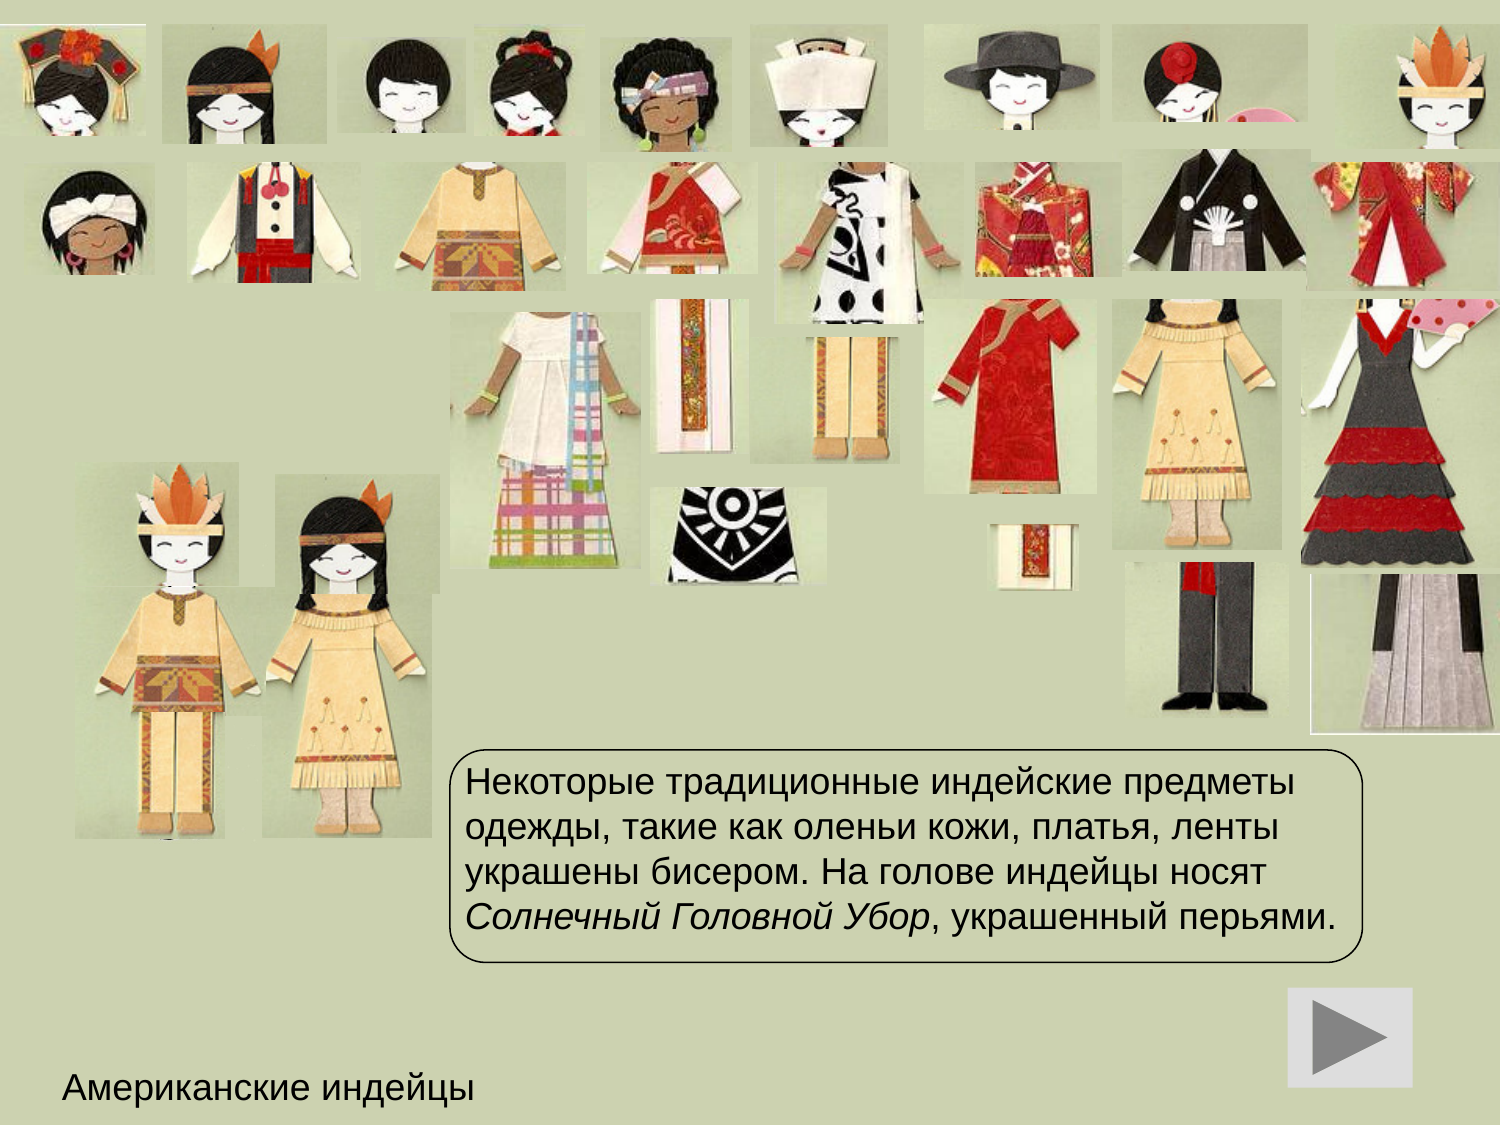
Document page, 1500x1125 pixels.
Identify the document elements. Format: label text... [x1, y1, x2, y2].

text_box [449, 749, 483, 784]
text_box [1287, 987, 1413, 1088]
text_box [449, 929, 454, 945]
picture [0, 0, 1500, 1125]
text_box Некоторые традиционные индейские предметы одежды, такие как оленьи кожи, платья, ленты украшены бисером. На голове индейцы носят Солнечный Головной Убор, украшенный перьями. [1328, 749, 1441, 945]
text_box Американские индейцы [47, 1055, 491, 1116]
text_box [449, 749, 1363, 963]
